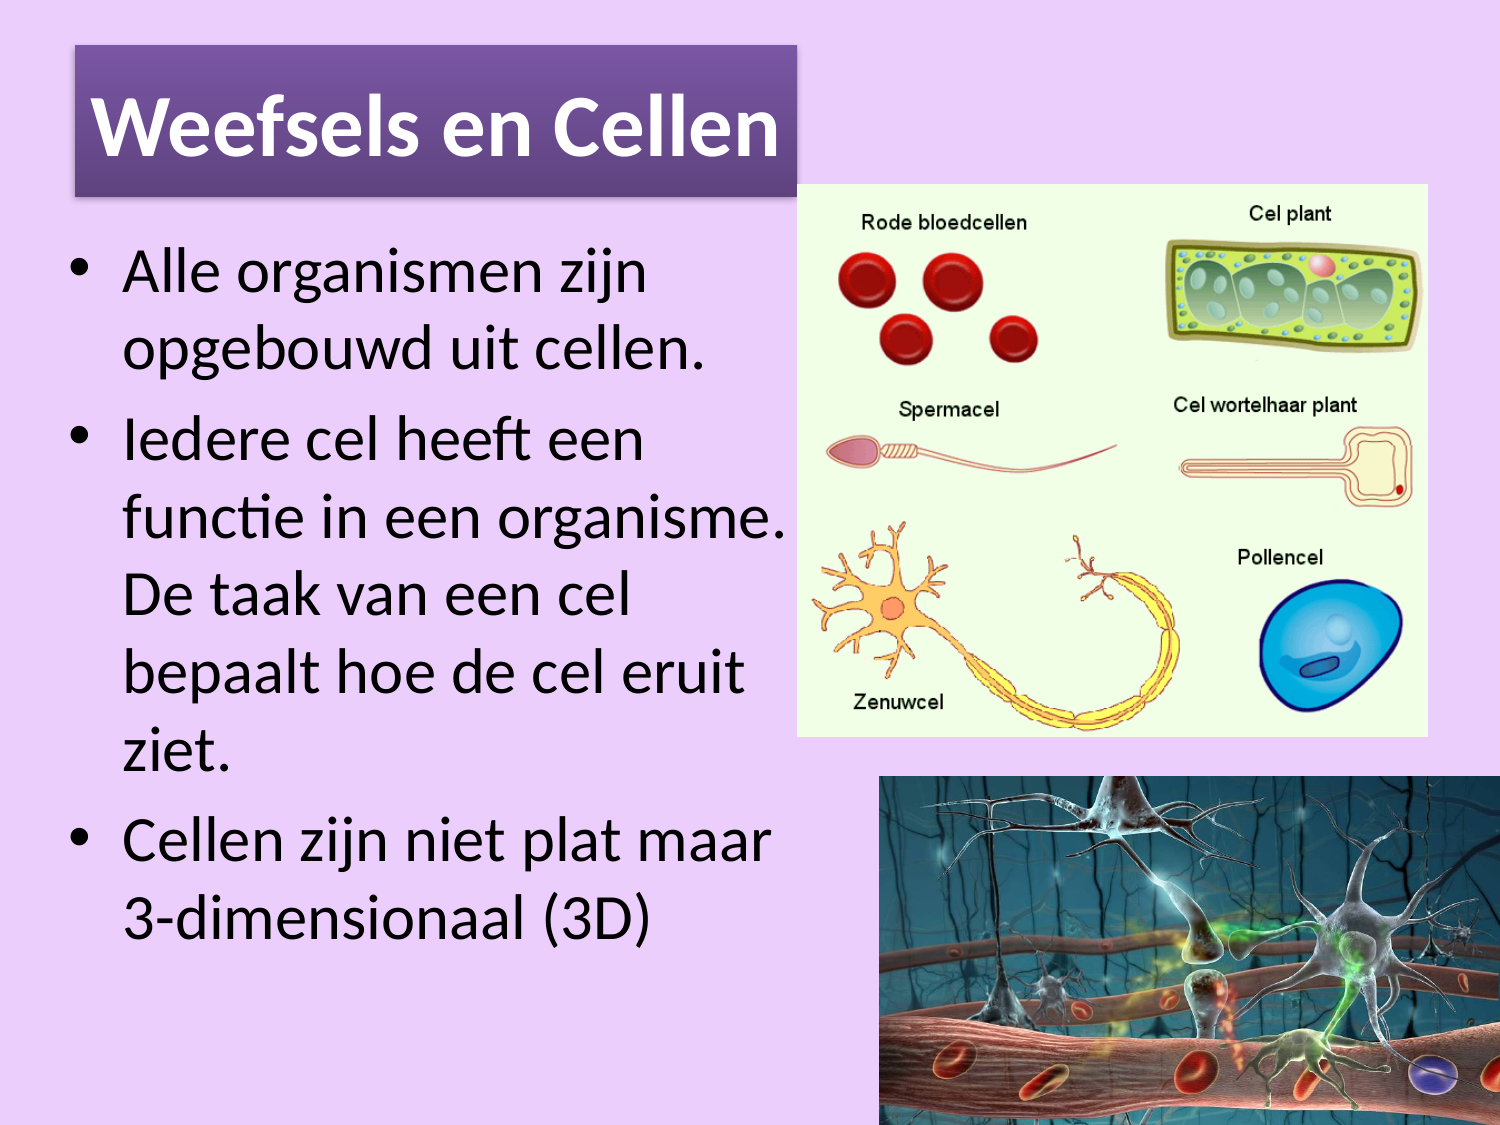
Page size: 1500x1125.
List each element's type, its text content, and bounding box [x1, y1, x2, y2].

picture [879, 775, 1500, 1125]
picture [796, 184, 1428, 737]
title Weefsels en Cellen [75, 45, 798, 197]
list Alle organismen zijn opgebouwd uit cellen. Iedere cel heeft een functie in een organisme. De taak van een cel bepaalt hoe de cel eruit ziet. Cellen zijn niet plat maar 3-dimensionaal (3D) [53, 219, 835, 963]
